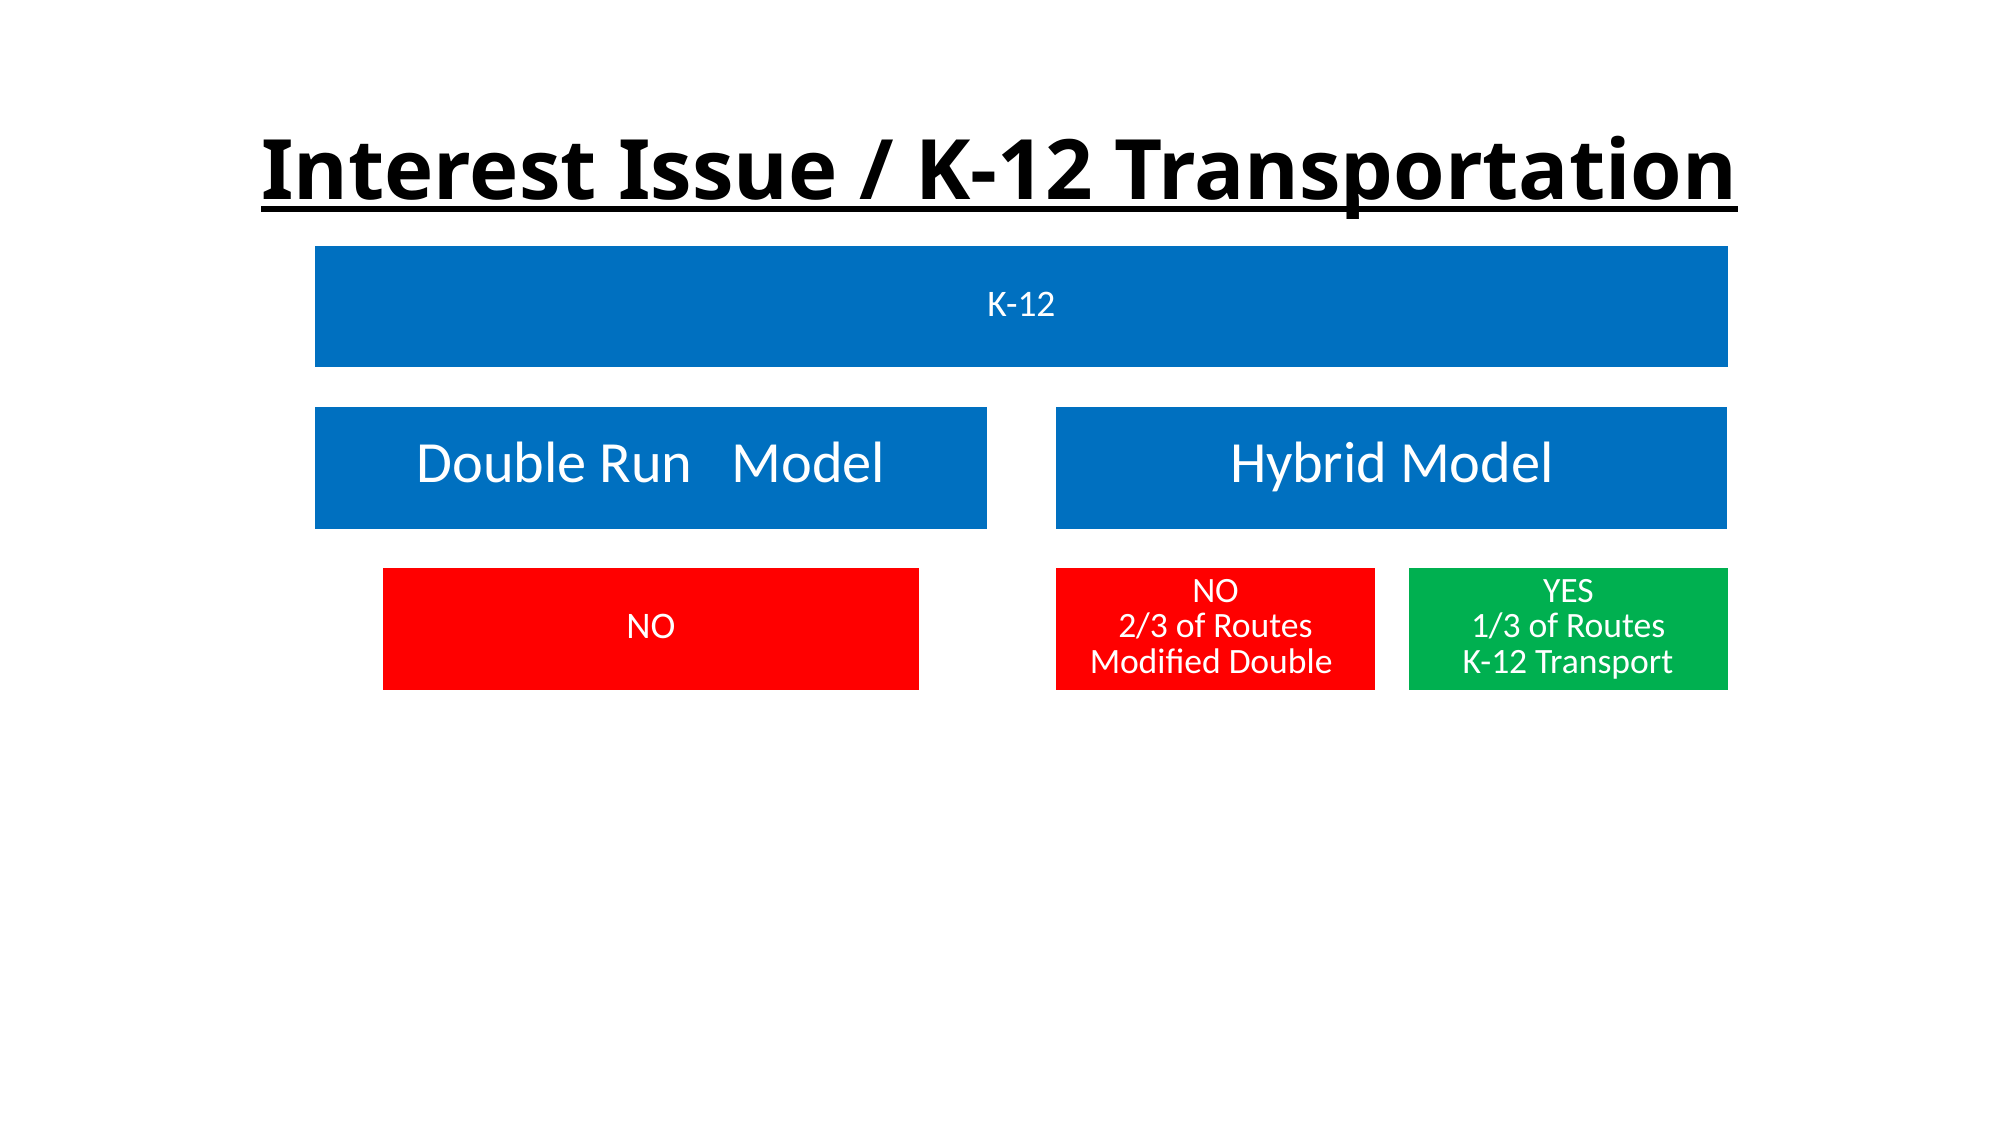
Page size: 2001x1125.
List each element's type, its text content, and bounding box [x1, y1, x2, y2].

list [137, 244, 1906, 1014]
title Interest Issue / K-12 Transportation [137, 59, 1863, 244]
